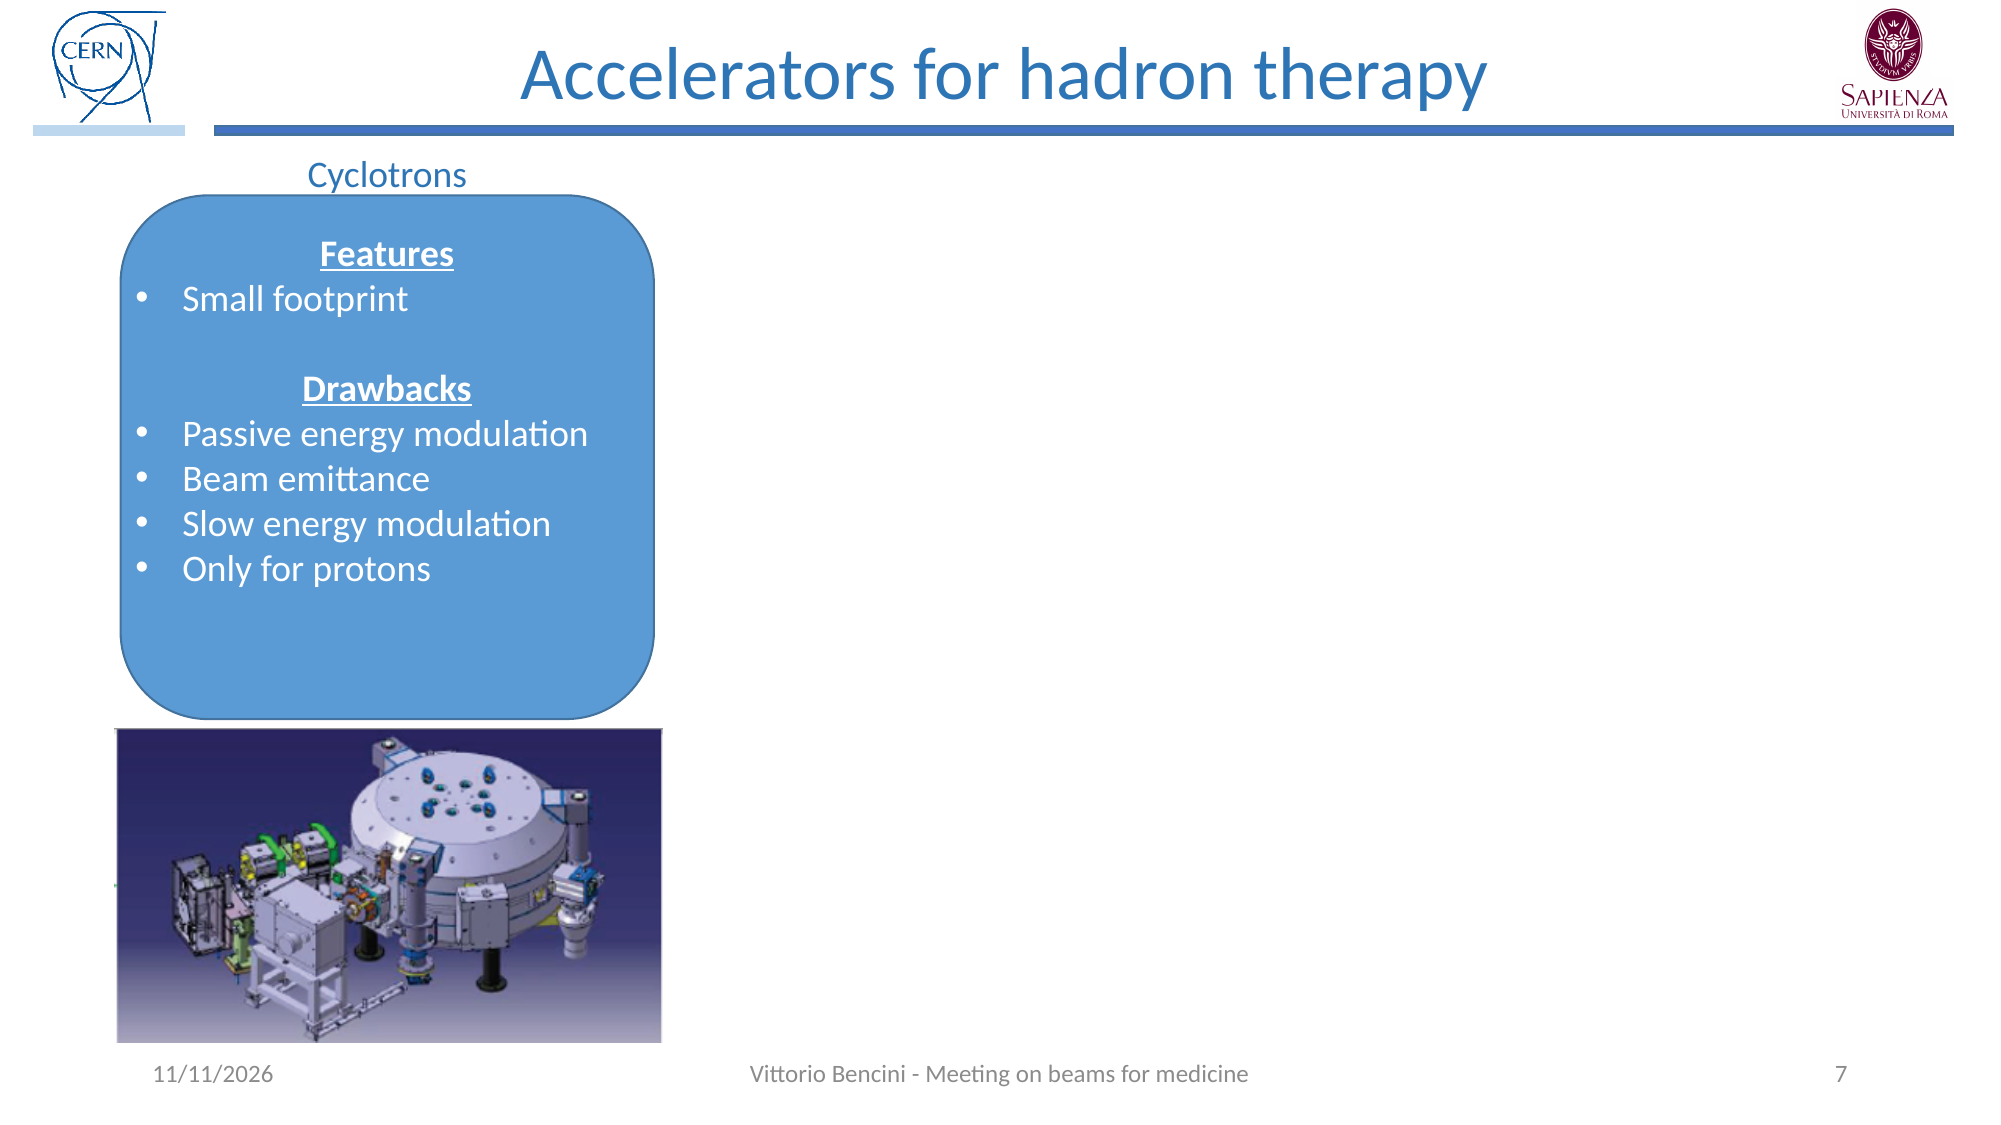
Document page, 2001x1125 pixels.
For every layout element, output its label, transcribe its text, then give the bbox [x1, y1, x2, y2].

picture [114, 728, 663, 1043]
text_box [214, 125, 1954, 136]
footer Vittorio Bencini - Meeting on beams for medicine [662, 1042, 1338, 1103]
picture [52, 10, 166, 123]
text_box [1834, 0, 1953, 125]
text_box [144, 194, 630, 221]
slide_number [137, 1043, 588, 1103]
text_box Cyclotrons [214, 142, 560, 203]
text_box Accelerators for hadron therapy [405, 16, 1604, 122]
text_box [33, 125, 185, 136]
text_box Features Small footprint Drawbacks Passive energy modulation Beam emittance Slow energy modulation Only for protons [120, 221, 654, 687]
text_box [138, 687, 636, 721]
slide_number 7 [1412, 1042, 1863, 1103]
